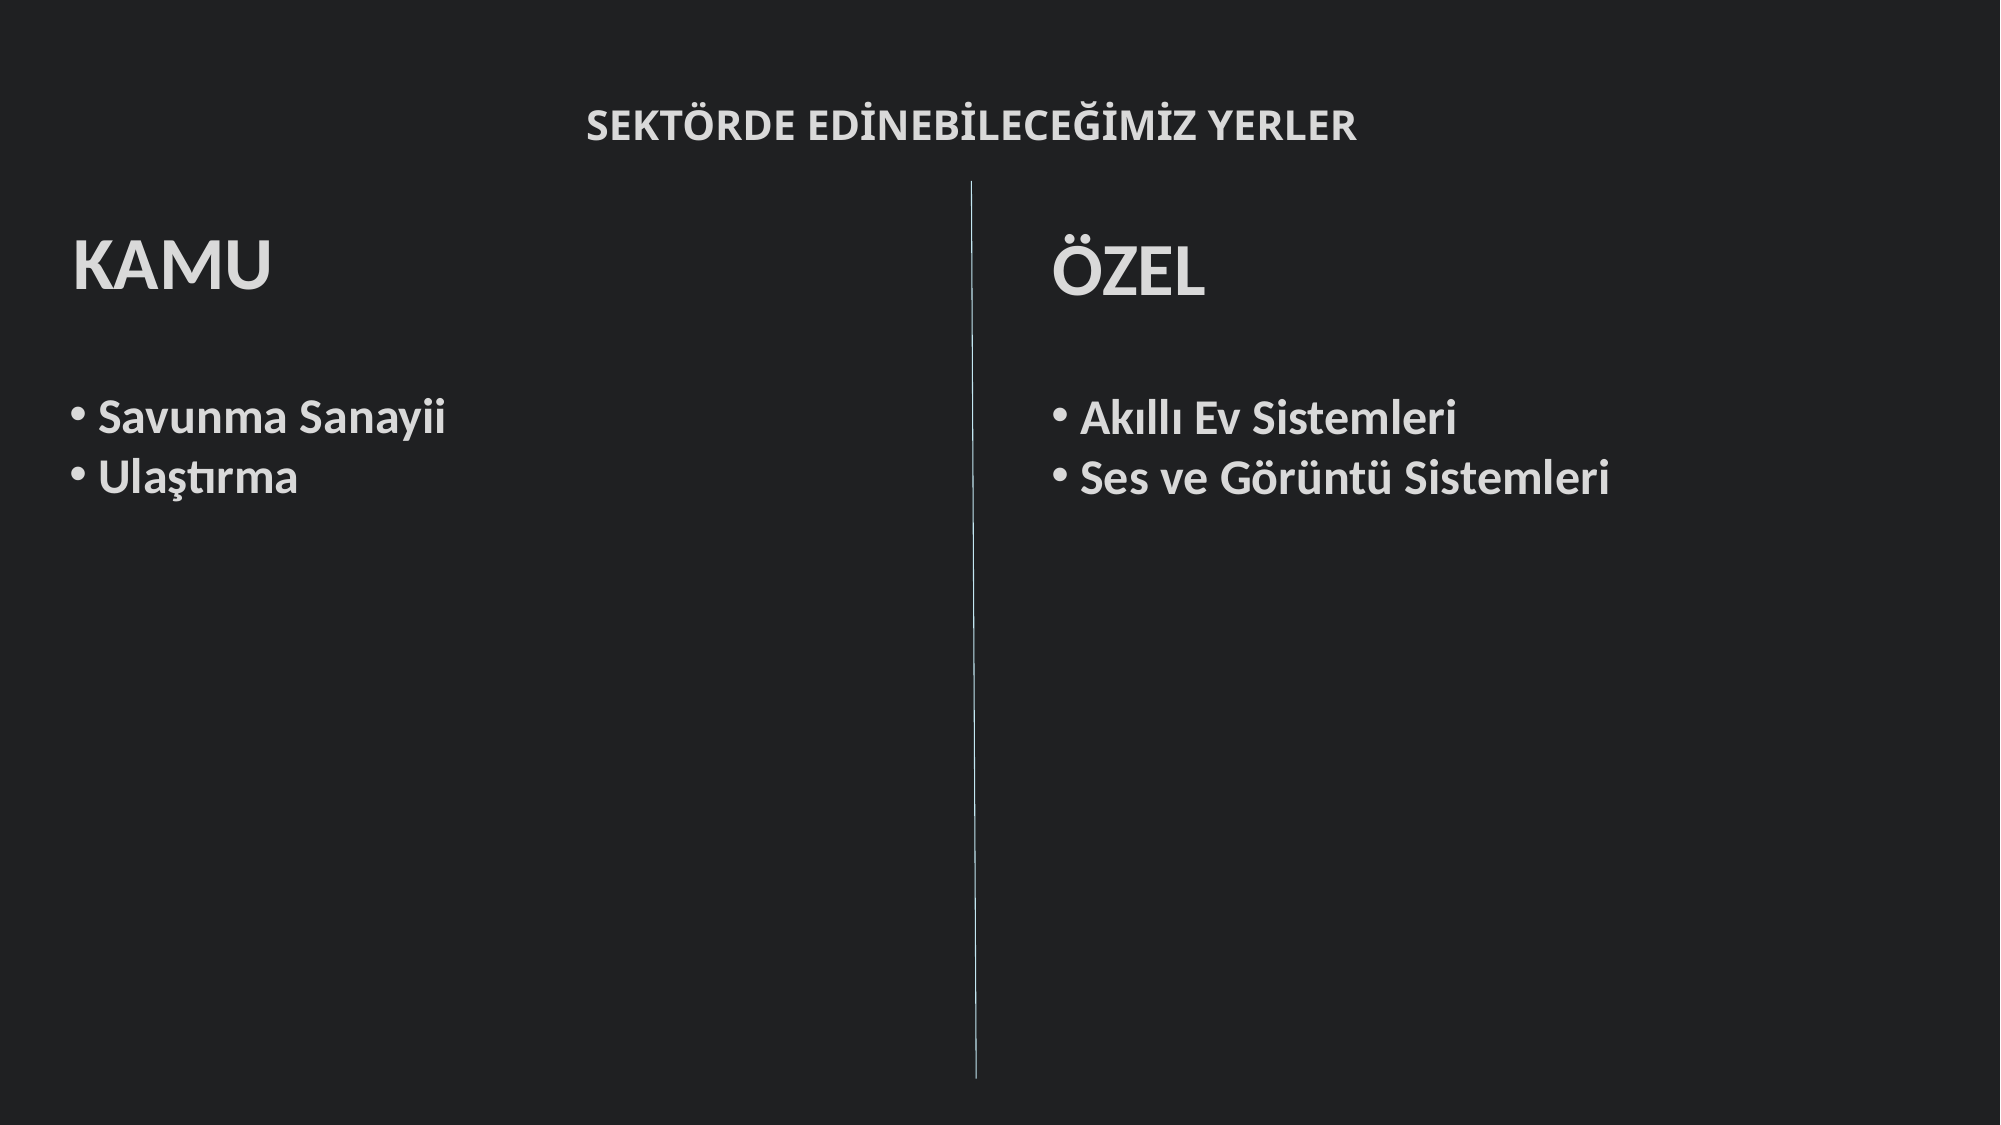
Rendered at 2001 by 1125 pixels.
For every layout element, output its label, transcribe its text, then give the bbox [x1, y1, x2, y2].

text_box KAMU [58, 207, 290, 312]
text_box Akıllı Ev Sistemleri Ses ve Görüntü Sistemleri [1036, 377, 1923, 513]
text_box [524, 627, 1423, 633]
text_box ÖZEL [1038, 213, 1222, 318]
text_box Savunma Sanayii Ulaştırma [54, 376, 941, 511]
title SEKTÖRDE EDİNEBİLECEĞİMİZ YERLER [47, 96, 1896, 158]
